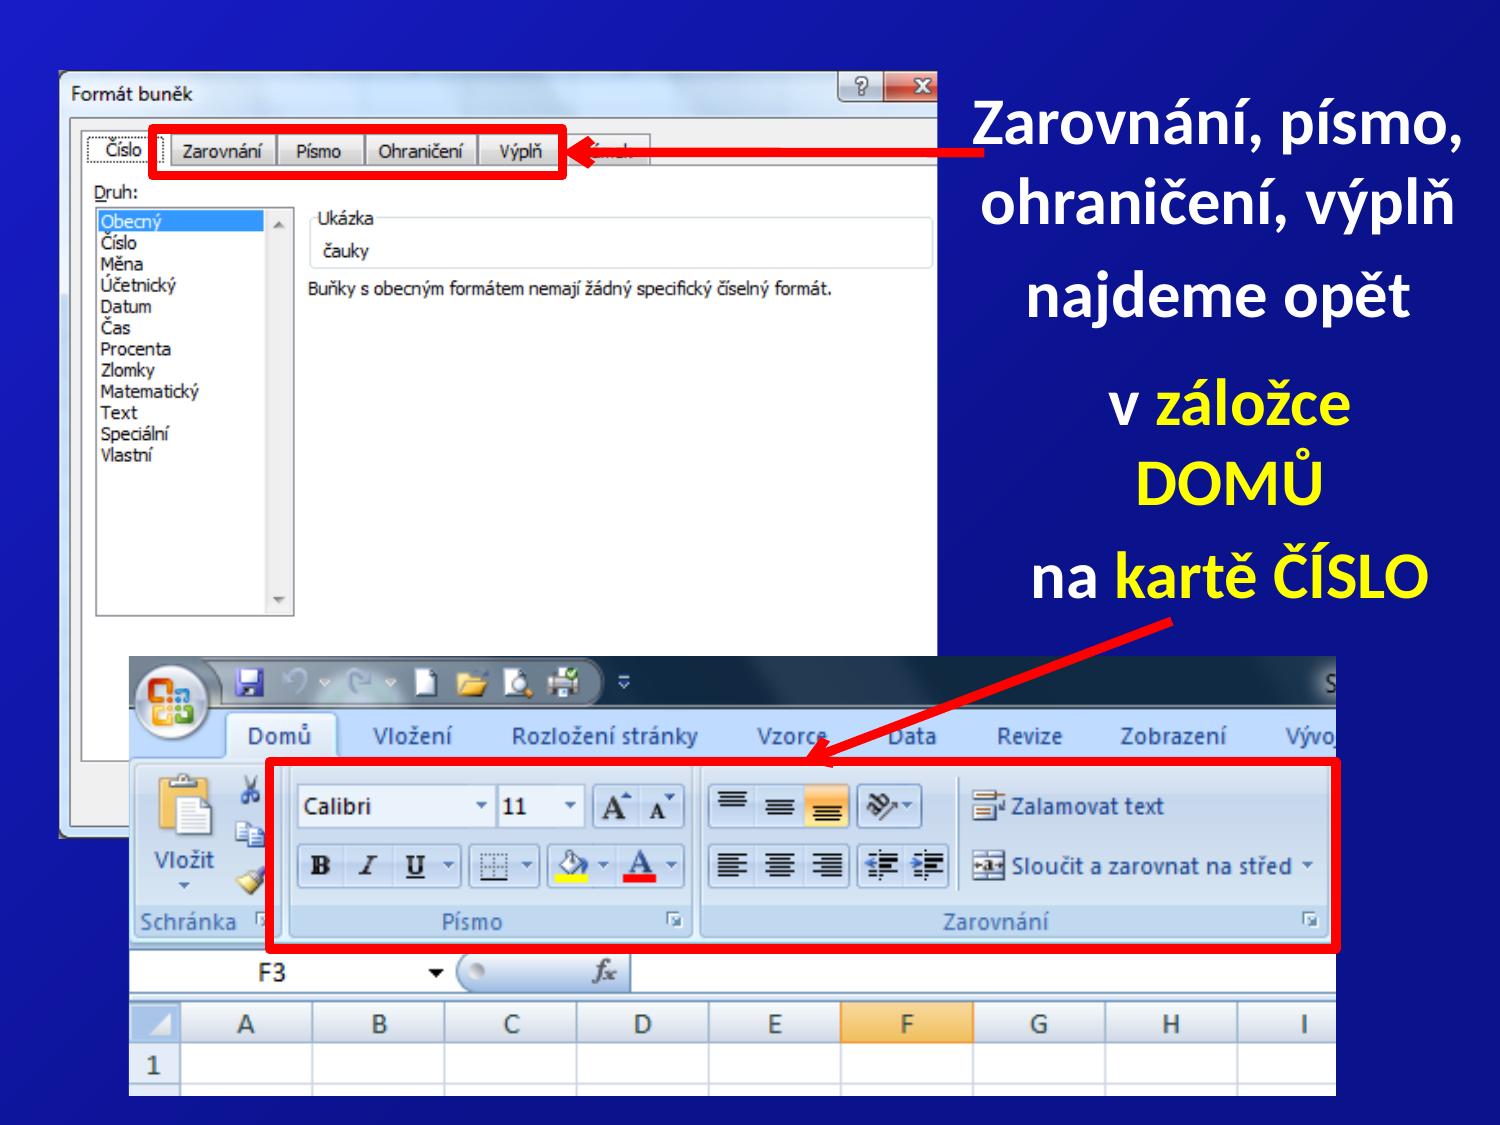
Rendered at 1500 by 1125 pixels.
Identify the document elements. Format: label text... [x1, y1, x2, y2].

text_box Zarovnání, písmo, ohraničení, výplň najdeme opět [939, 70, 1500, 339]
picture [58, 70, 1337, 1097]
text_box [802, 620, 1173, 762]
text_box v záložce DOMŮ na kartě ČÍSLO [996, 351, 1465, 620]
